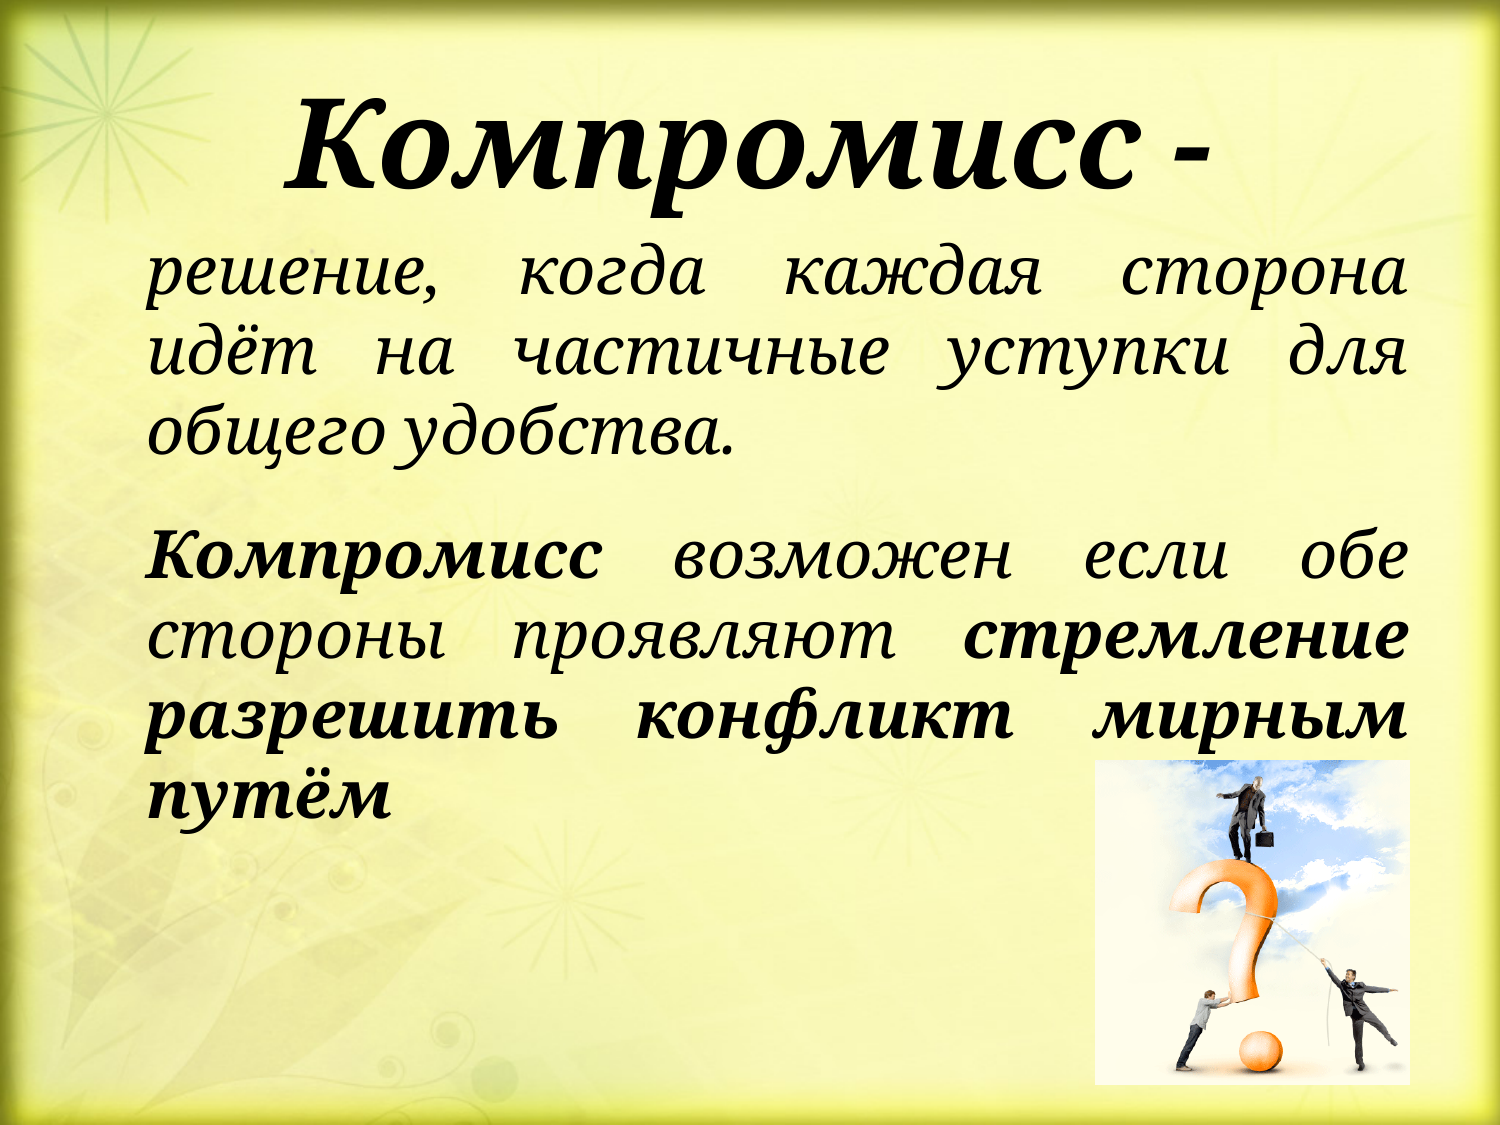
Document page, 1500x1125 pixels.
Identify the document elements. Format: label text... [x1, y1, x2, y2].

list решение, когда каждая сторона идёт на частичные уступки для общего удобства. Компромисс возможен если обе стороны проявляют стремление разрешить конфликт мирным путём [74, 220, 1426, 1006]
picture [0, 0, 1500, 1125]
title Компромисс - [74, 44, 1426, 220]
